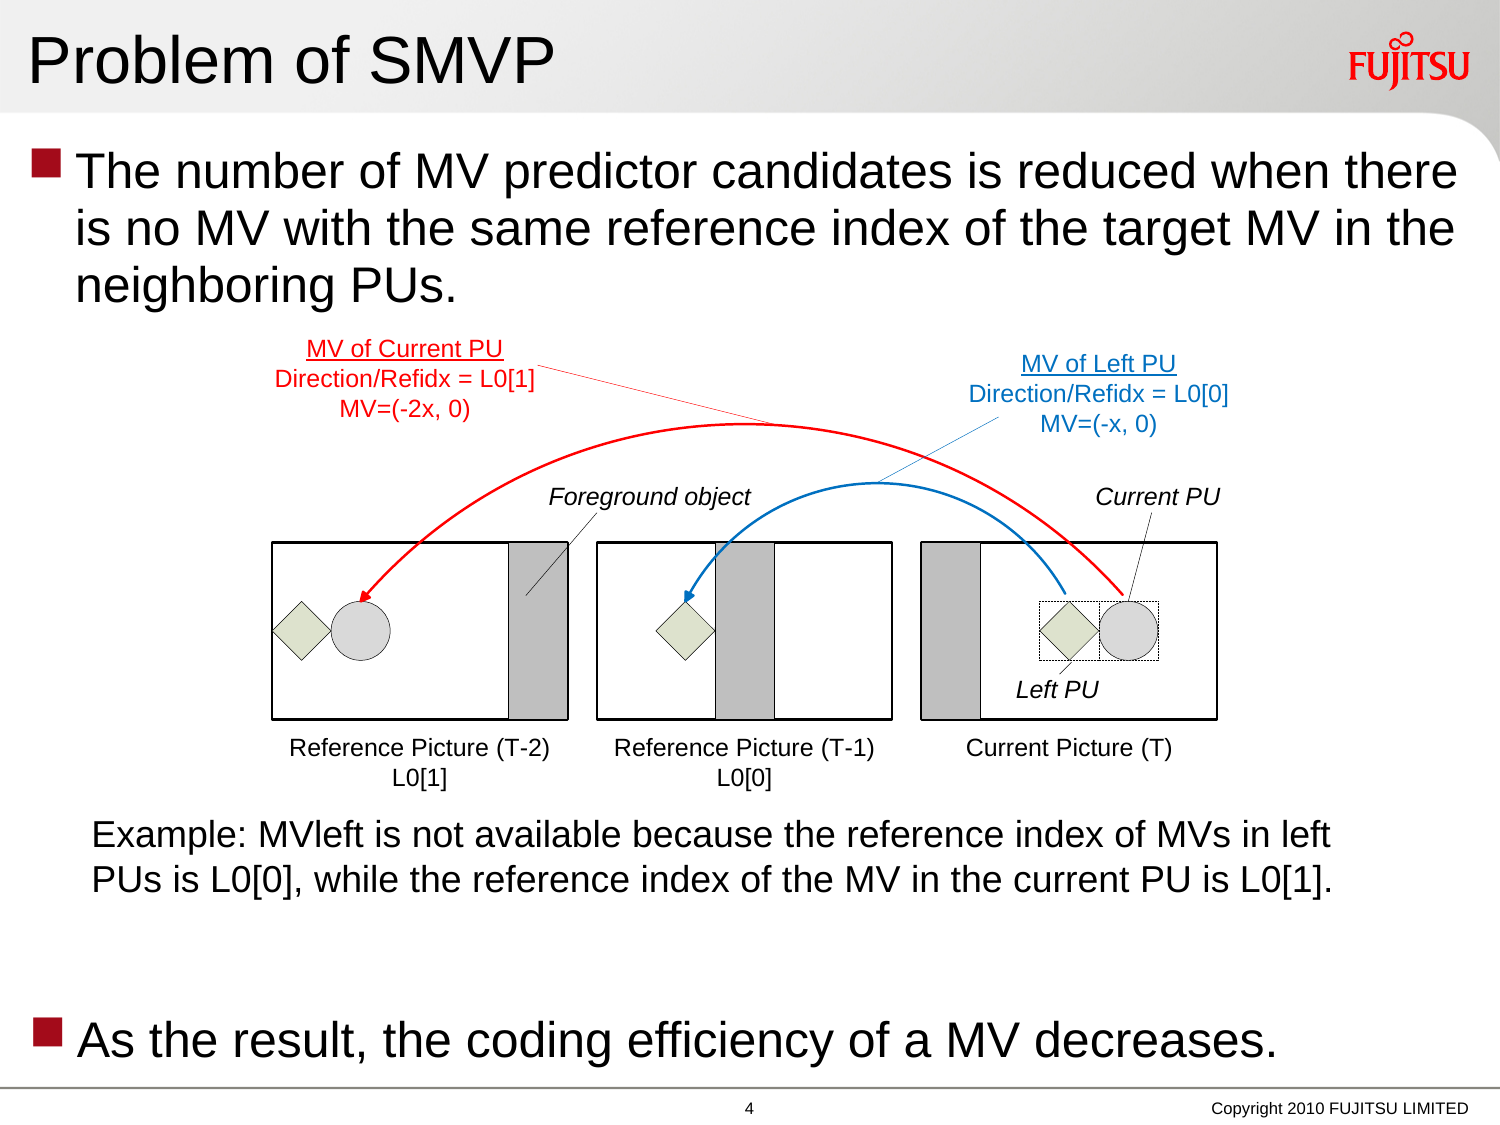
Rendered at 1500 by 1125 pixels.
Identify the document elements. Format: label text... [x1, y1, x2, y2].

list The number of MV predictor candidates is reduced when there is no MV with the same reference index of the target MV in the neighboring PUs. [27, 142, 1470, 327]
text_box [268, 328, 1232, 797]
slide_number 3 [705, 1091, 795, 1125]
text_box As the result, the coding efficiency of a MV decreases. [29, 1011, 1471, 1083]
text_box Example: MVleft is not available because the reference index of MVs in left PUs is L0[0], while the reference index of the MV in the current PU is L0[1]. [76, 802, 1424, 907]
title Problem of SMVP [27, 0, 1318, 114]
footer Copyright 2010 FUJITSU LIMITED [809, 1091, 1470, 1125]
picture [0, 0, 1500, 176]
